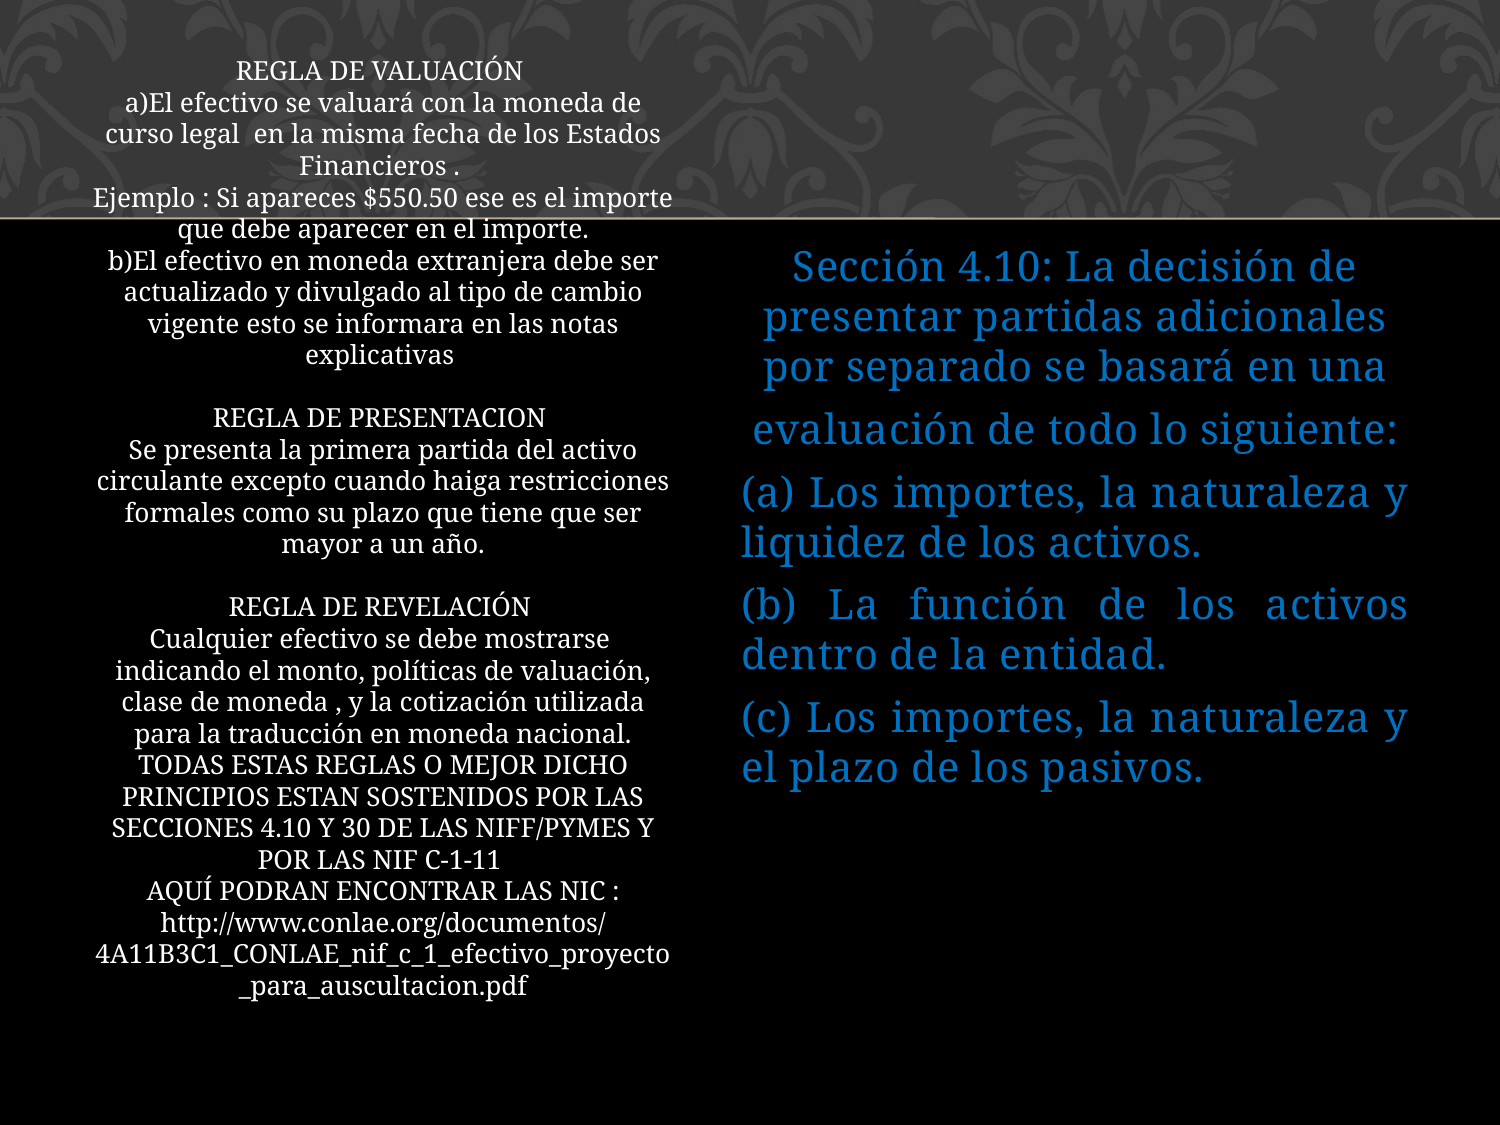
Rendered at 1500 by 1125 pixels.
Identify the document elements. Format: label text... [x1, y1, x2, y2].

list REGLA DE VALUACIÓN a)El efectivo se valuará con la moneda de curso legal en la misma fecha de los Estados Financieros . Ejemplo : Si apareces $550.50 ese es el importe que debe aparecer en el importe. b)El efectivo en moneda extranjera debe ser actualizado y divulgado al tipo de cambio vigente esto se informara en las notas explicativas REGLA DE PRESENTACION Se presenta la primera partida del activo circulante excepto cuando haiga restricciones formales como su plazo que tiene que ser mayor a un año. REGLA DE REVELACIÓN Cualquier efectivo se debe mostrarse indicando el monto, políticas de valuación, clase de moneda , y la cotización utilizada para la traducción en moneda nacional. TODAS ESTAS REGLAS O MEJOR DICHO PRINCIPIOS ESTAN SOSTENIDOS POR LAS SECCIONES 4.10 Y 30 DE LAS NIFF/PYMES Y POR LAS NIF C-1-11 AQUÍ PODRAN ENCONTRAR LAS NIC : http://www.conlae.org/documentos/4A11B3C1_CONLAE_nif_c_1_efectivo_proyecto_para_auscultacion.pdf [75, 54, 691, 1012]
list Sección 4.10: La decisión de presentar partidas adicionales por separado se basará en una evaluación de todo lo siguiente: (a) Los importes, la naturaleza y liquidez de los activos. (b) La función de los activos dentro de la entidad. (c) Los importes, la naturaleza y el plazo de los pasivos. [726, 44, 1425, 1005]
